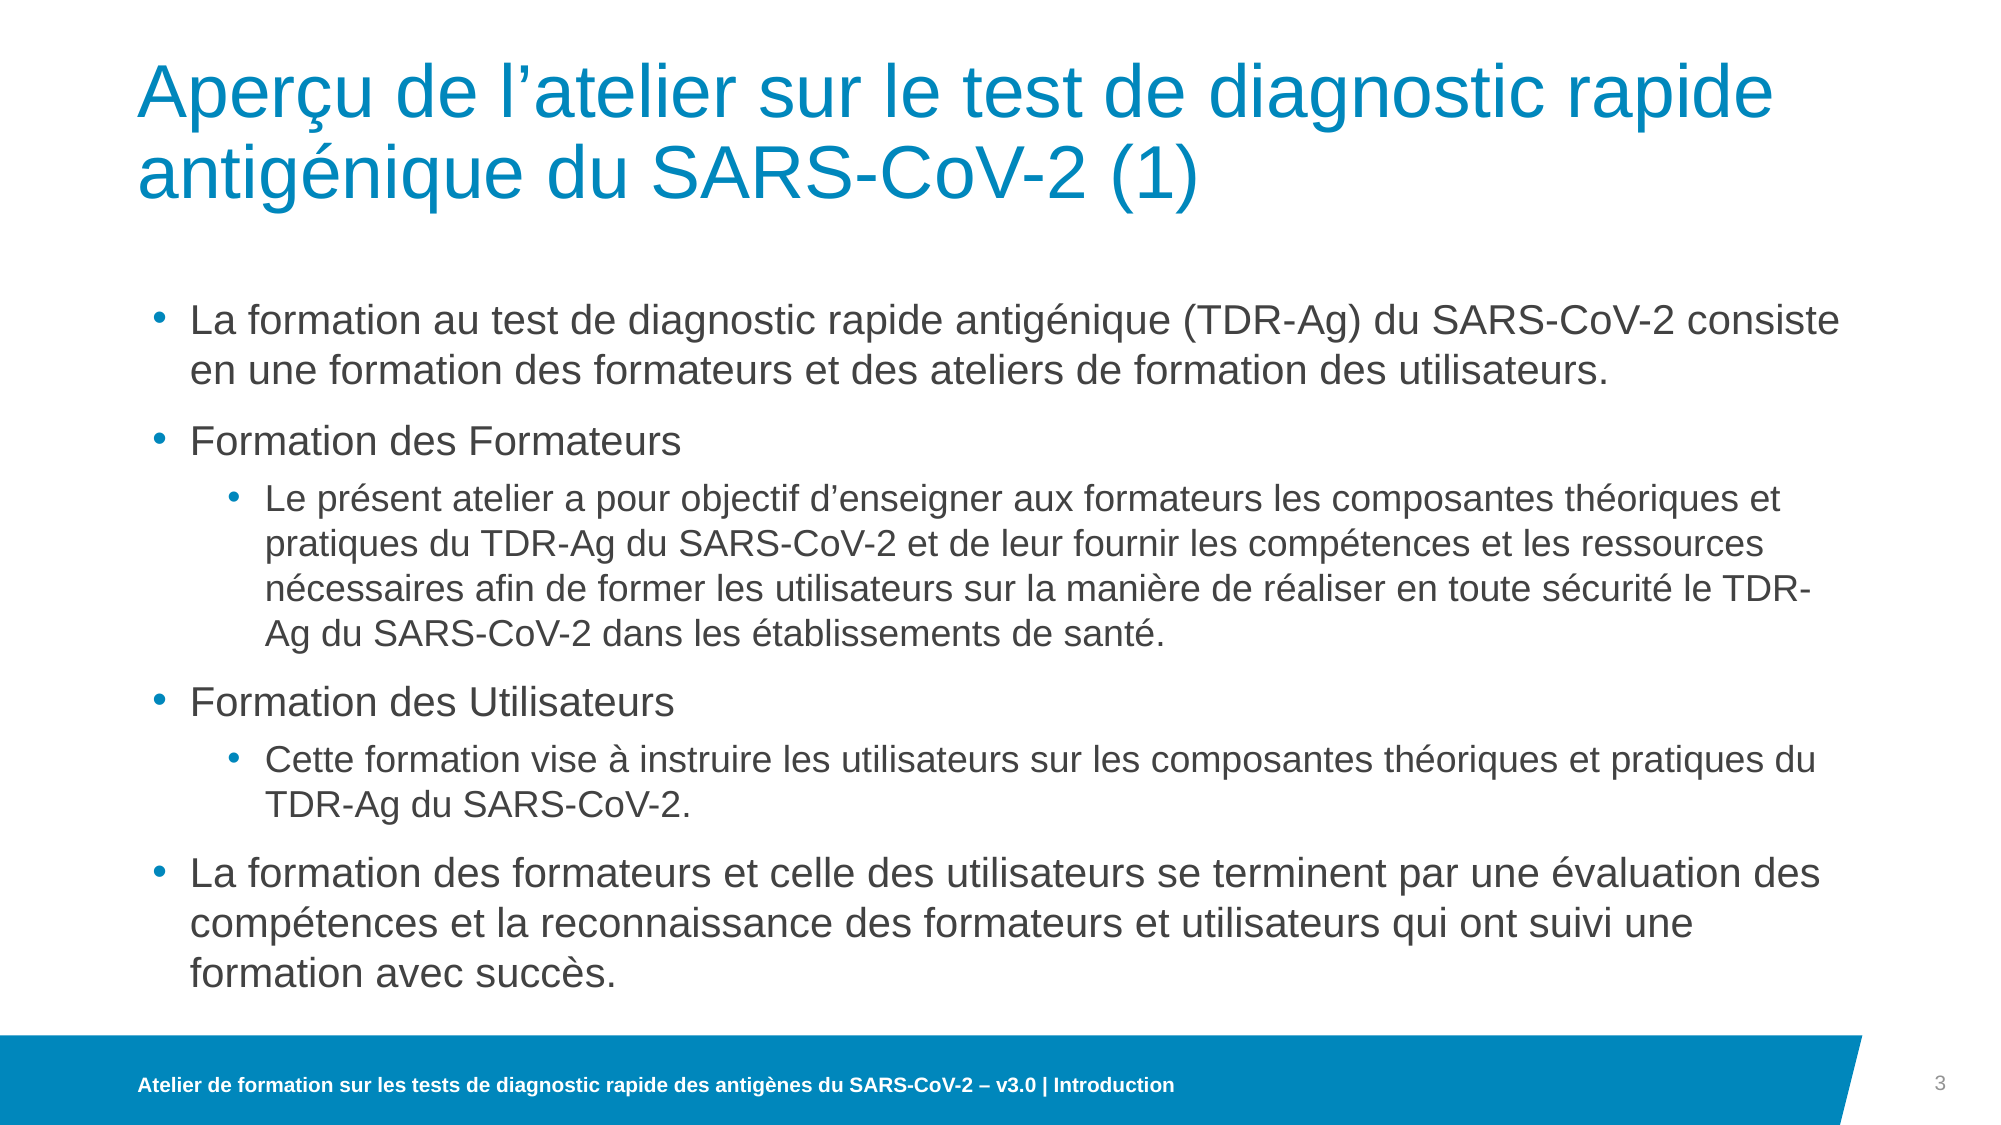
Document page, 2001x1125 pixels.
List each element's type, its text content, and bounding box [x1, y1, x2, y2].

list La formation au test de diagnostic rapide antigénique (TDR-Ag) du SARS-CoV-2 consiste en une formation des formateurs et des ateliers de formation des utilisateurs. Formation des Formateurs Le présent atelier a pour objectif d’enseigner aux formateurs les composantes théoriques et pratiques du TDR-Ag du SARS-CoV-2 et de leur fournir les compétences et les ressources nécessaires afin de former les utilisateurs sur la manière de réaliser en toute sécurité le TDR-Ag du SARS-CoV-2 dans les établissements de santé. Formation des Utilisateurs Cette formation vise à instruire les utilisateurs sur les composantes théoriques et pratiques du TDR-Ag du SARS-CoV-2. La formation des formateurs et celle des utilisateurs se terminent par une évaluation des compétences et la reconnaissance des formateurs et utilisateurs qui ont suivi une formation avec succès. [137, 284, 1863, 1014]
slide_number 3 [1862, 1035, 1947, 1125]
title Aperçu de l’atelier sur le test de diagnostic rapide antigénique du SARS-CoV-2 (1) [137, 59, 1863, 215]
footer Atelier de formation sur les tests de diagnostic rapide des antigènes du SARS-CoV-2 – v3.0 | Introduction [137, 1042, 1338, 1125]
